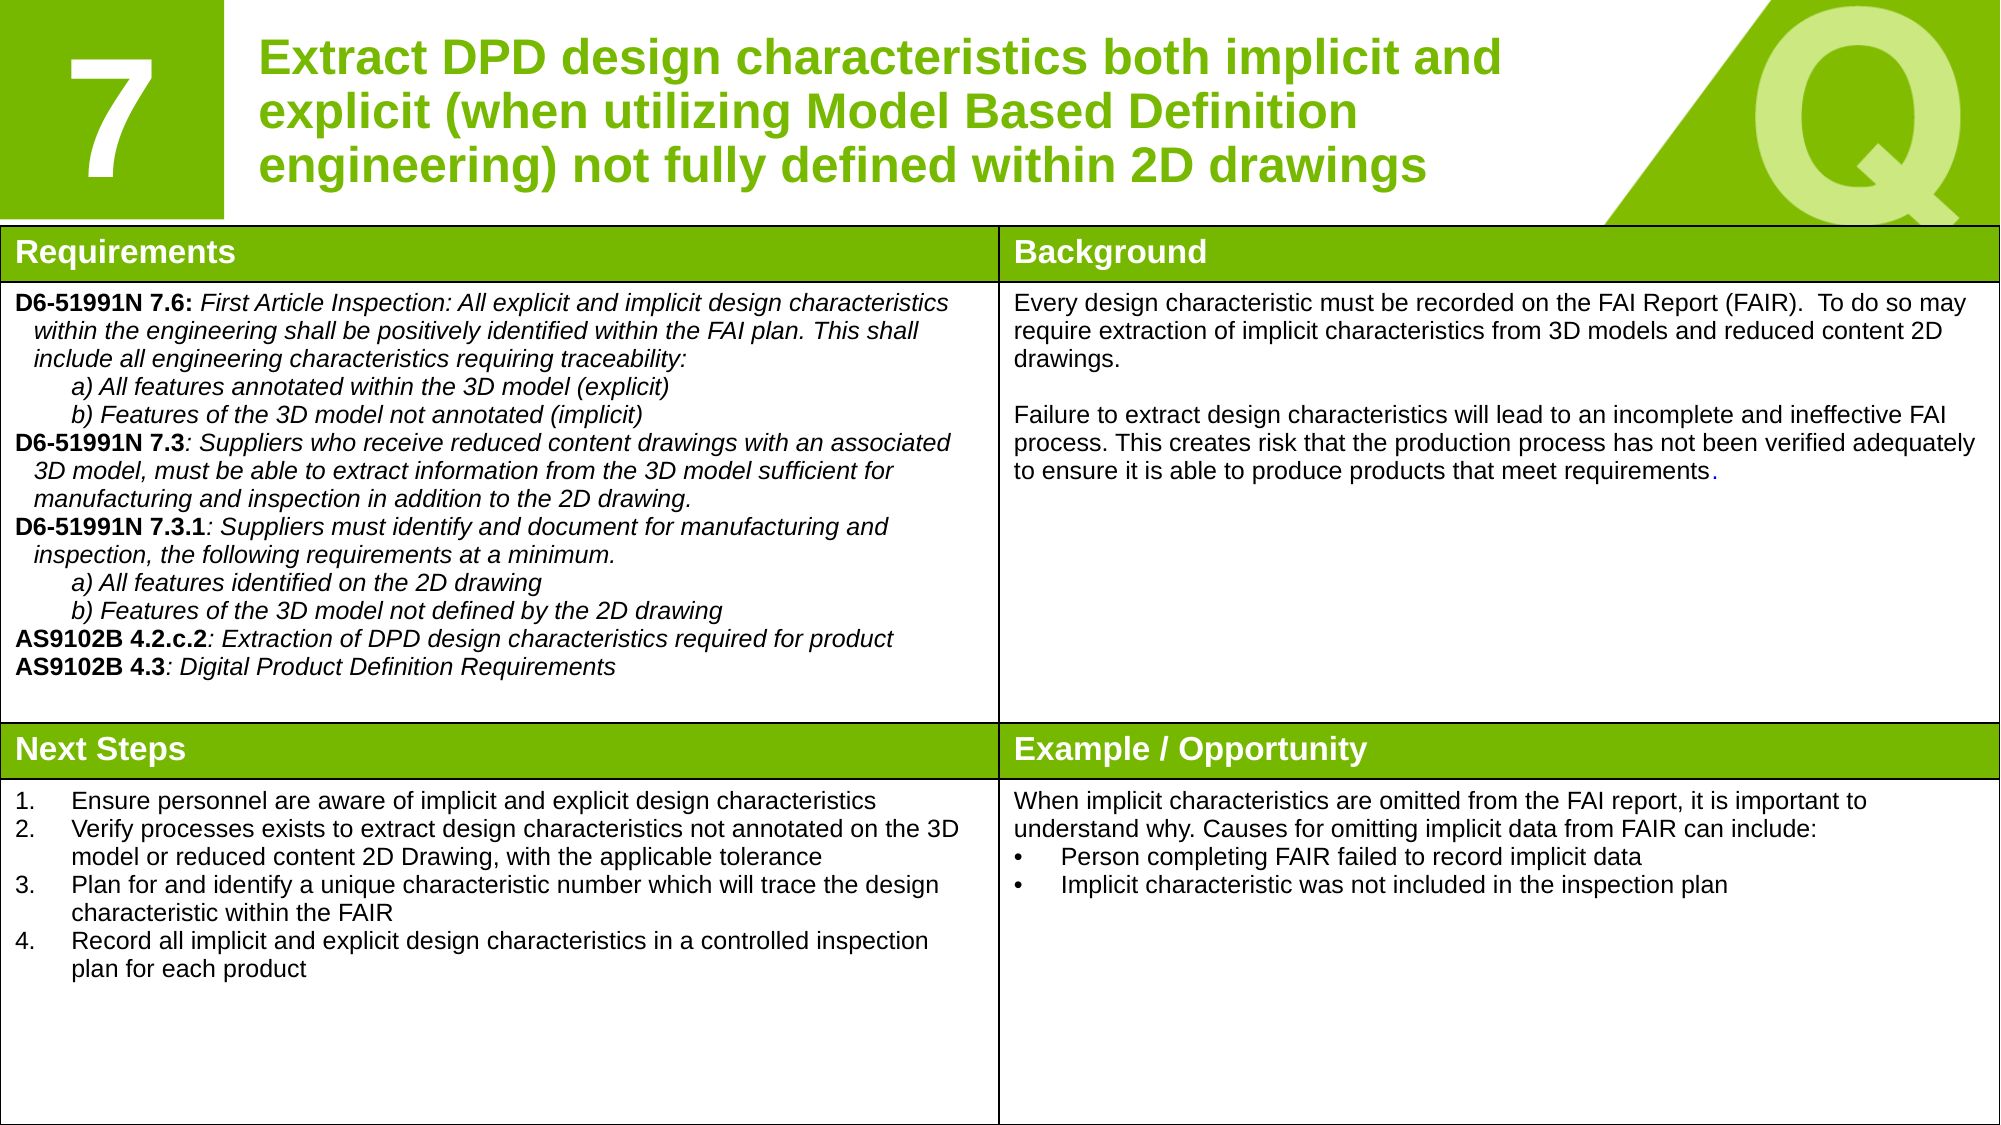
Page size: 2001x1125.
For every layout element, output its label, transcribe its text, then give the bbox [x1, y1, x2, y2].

text_box 7 [0, 0, 225, 220]
table_cell Next Steps [1, 724, 998, 778]
table_header Requirements [1, 227, 998, 281]
title Extract DPD design characteristics both implicit and explicit (when utilizing Model Based Definition engineering) not fully defined within 2D drawings [243, 21, 1595, 204]
table_header Background [1000, 227, 1999, 281]
picture [0, 0, 2000, 225]
table_cell Example / Opportunity [1000, 724, 1999, 778]
table_cell When implicit characteristics are omitted from the FAI report, it is important to understand why. Causes for omitting implicit data from FAIR can include: Person completing FAIR failed to record implicit data Implicit characteristic was not included in the inspection plan [1000, 780, 1999, 1124]
table_cell Every design characteristic must be recorded on the FAI Report (FAIR). To do so may require extraction of implicit characteristics from 3D models and reduced content 2D drawings. Failure to extract design characteristics will lead to an incomplete and ineffective FAI process. This creates risk that the production process has not been verified adequately to ensure it is able to produce products that meet requirements. [1000, 283, 1999, 722]
table_cell Ensure personnel are aware of implicit and explicit design characteristics Verify processes exists to extract design characteristics not annotated on the 3D model or reduced content 2D Drawing, with the applicable tolerance Plan for and identify a unique characteristic number which will trace the design characteristic within the FAIR Record all implicit and explicit design characteristics in a controlled inspection plan for each product [1, 780, 998, 1124]
table_cell D6-51991N 7.6: First Article Inspection: All explicit and implicit design characteristics within the engineering shall be positively identified within the FAI plan. This shall include all engineering characteristics requiring traceability: a) All features annotated within the 3D model (explicit) b) Features of the 3D model not annotated (implicit) D6-51991N 7.3: Suppliers who receive reduced content drawings with an associated 3D model, must be able to extract information from the 3D model sufficient for manufacturing and inspection in addition to the 2D drawing. D6-51991N 7.3.1: Suppliers must identify and document for manufacturing and inspection, the following requirements at a minimum. a) All features identified on the 2D drawing b) Features of the 3D model not defined by the 2D drawing AS9102B 4.2.c.2: Extraction of DPD design characteristics required for product AS9102B 4.3: Digital Product Definition Requirements [1, 283, 998, 722]
